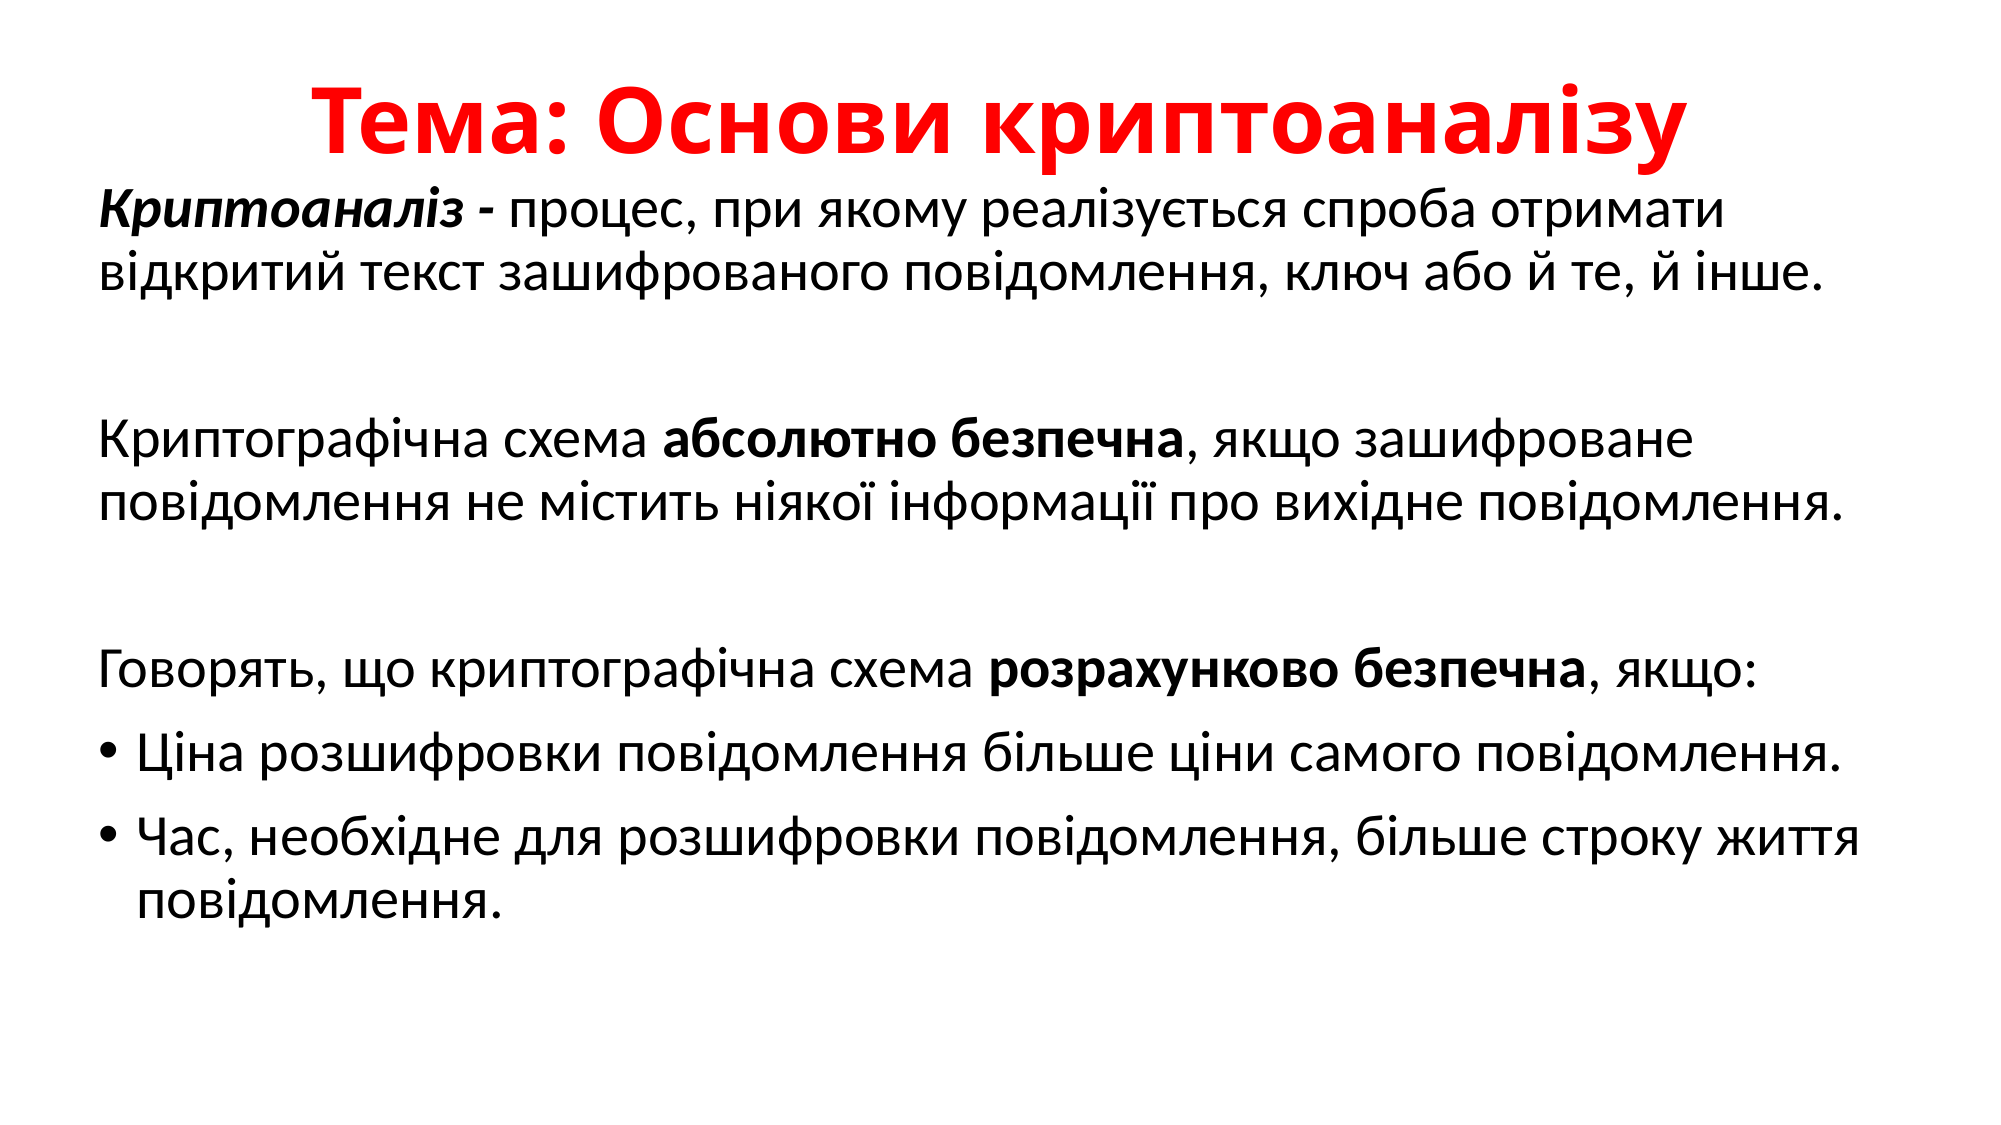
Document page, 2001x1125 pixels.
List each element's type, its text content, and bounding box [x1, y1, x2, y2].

list Криптоаналіз - процес, при якому реалізується спроба отримати відкритий текст зашифрованого повідомлення, ключ або й те, й інше. Криптографічна схема абсолютно безпечна, якщо зашифроване повідомлення не містить ніякої інформації про вихідне повідомлення. Говорять, що криптографічна схема розрахунково безпечна, якщо: Ціна розшифровки повідомлення більше ціни самого повідомлення. Час, необхідне для розшифровки повідомлення, більше строку життя повідомлення. [83, 169, 1939, 1084]
title Тема: Основи криптоаналізу [137, 59, 1863, 169]
